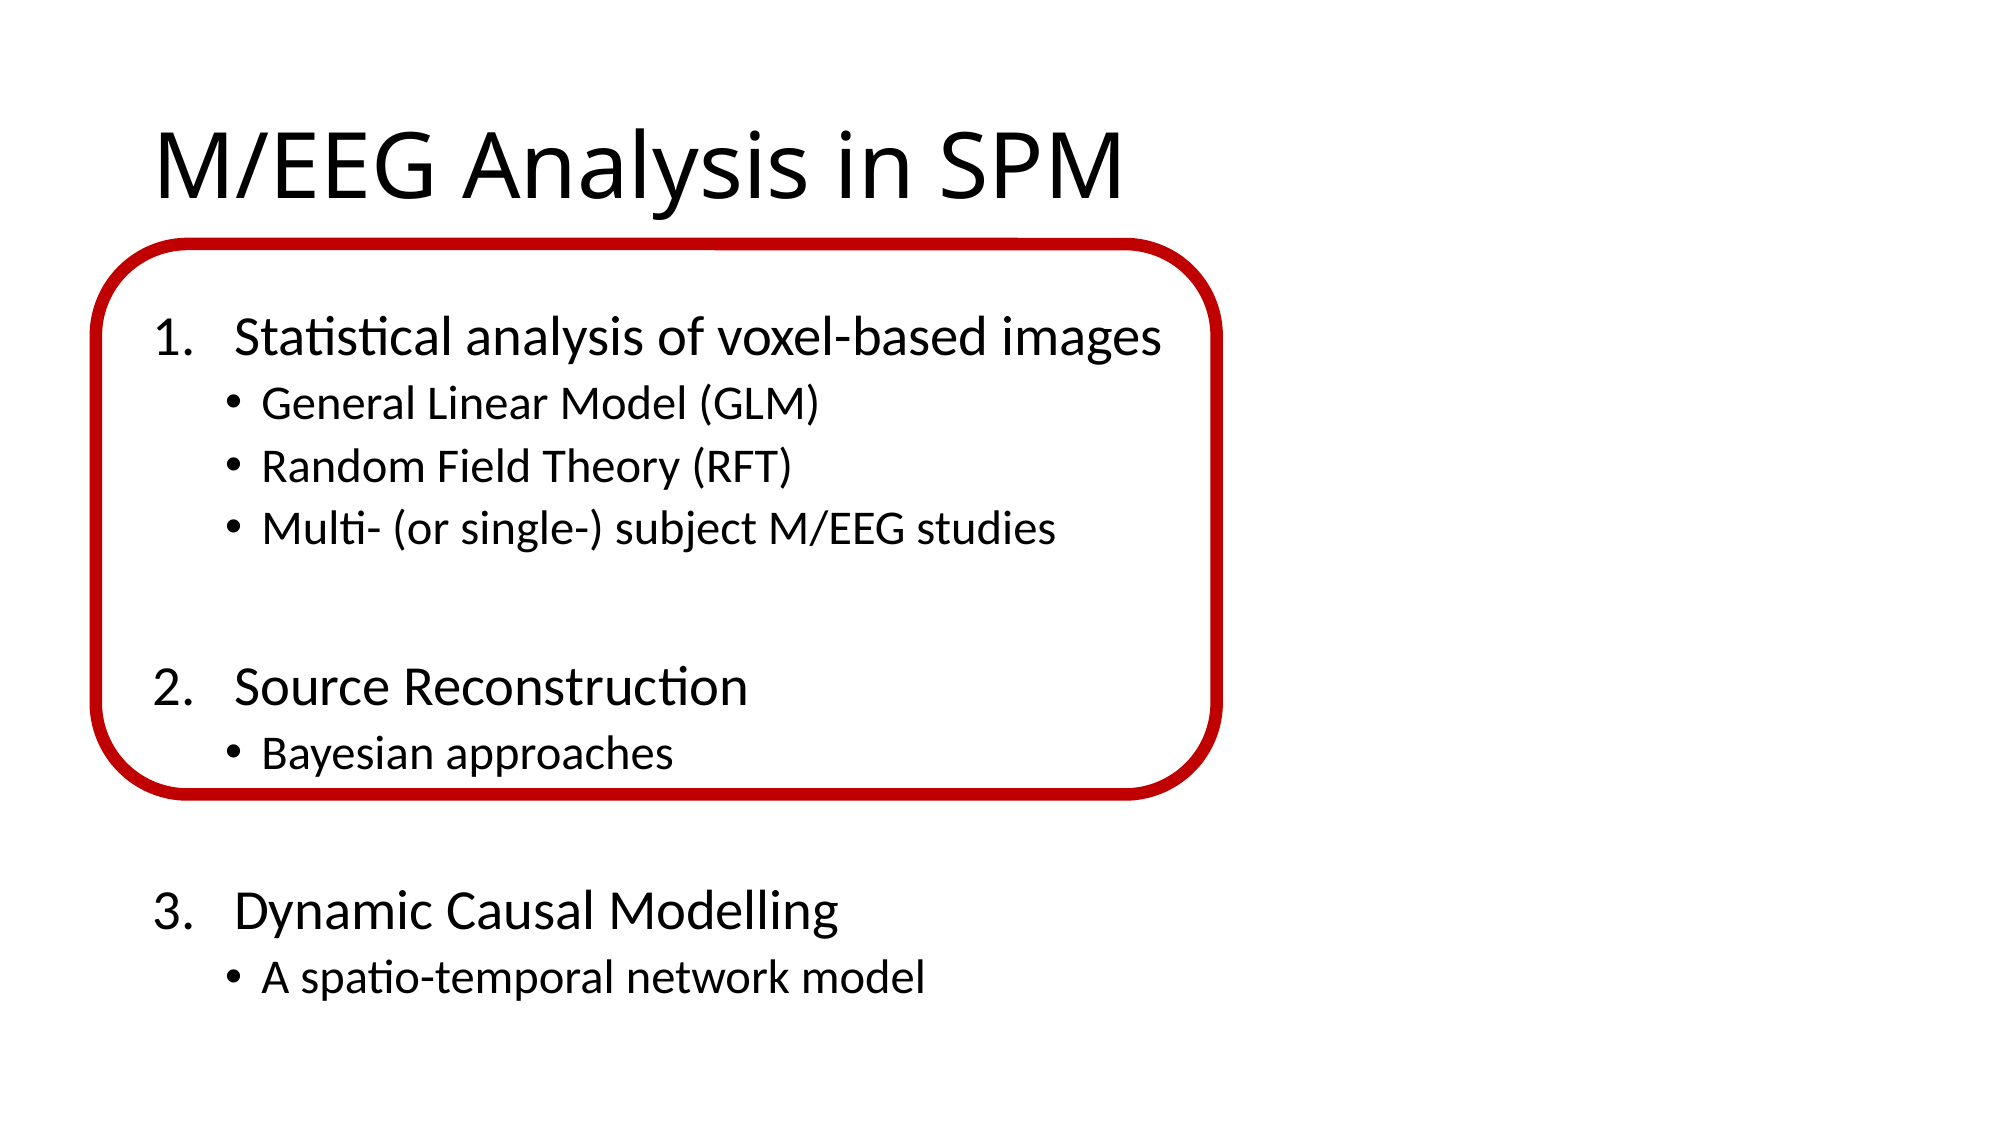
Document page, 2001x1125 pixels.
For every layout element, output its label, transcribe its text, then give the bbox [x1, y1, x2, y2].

list Statistical analysis of voxel-based images General Linear Model (GLM) Random Field Theory (RFT) Multi- (or single-) subject M/EEG studies Source Reconstruction Bayesian approaches Dynamic Causal Modelling A spatio-temporal network model [137, 299, 1863, 1014]
text_box [94, 242, 1218, 796]
title M/EEG Analysis in SPM [137, 59, 1863, 278]
